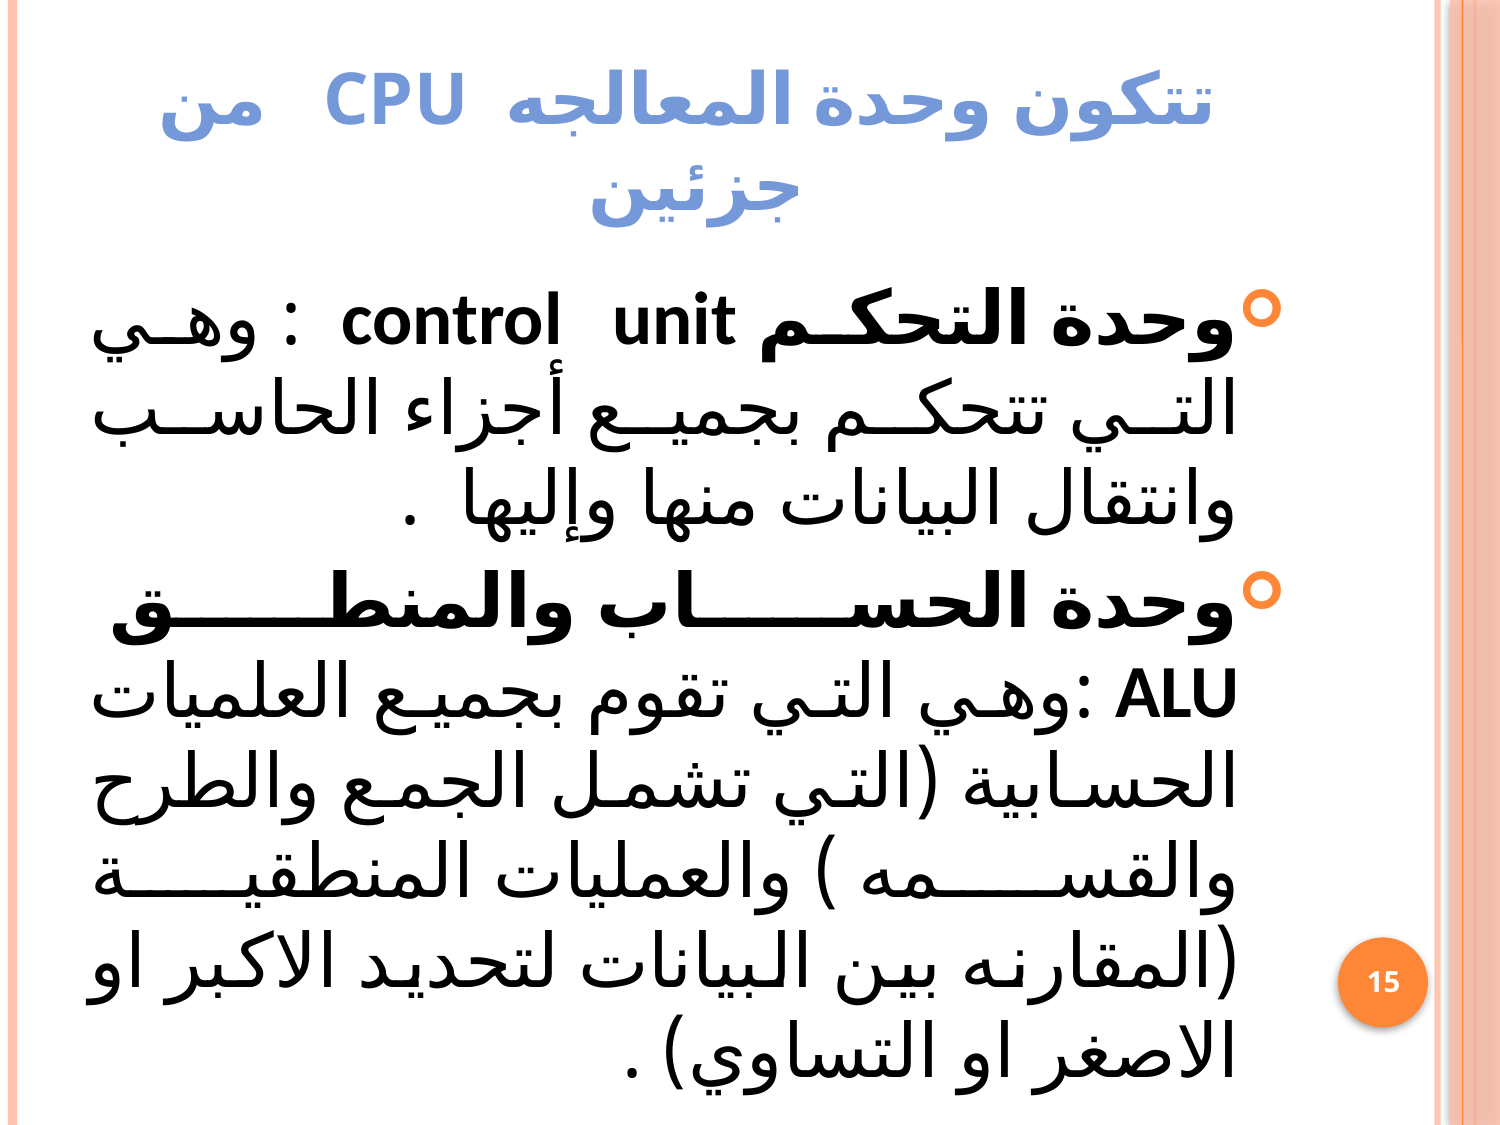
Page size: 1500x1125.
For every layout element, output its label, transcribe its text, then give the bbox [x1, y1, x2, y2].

title تتكون وحدة المعالجه CPU من جزئين [75, 45, 1300, 233]
list وحدة التحكم control unit : وهي التي تتحكم بجميع أجزاء الحاسب وانتقال البيانات منها وإليها . وحدة الحساب والمنطق ALU :وهي التي تقوم بجميع العلميات الحسابية (التي تشمل الجمع والطرح والقسمه ) والعمليات المنطقية (المقارنه بين البيانات لتحديد الاكبر او الاصغر او التساوي) . [75, 262, 1300, 1062]
slide_number 15 [1333, 940, 1434, 1027]
